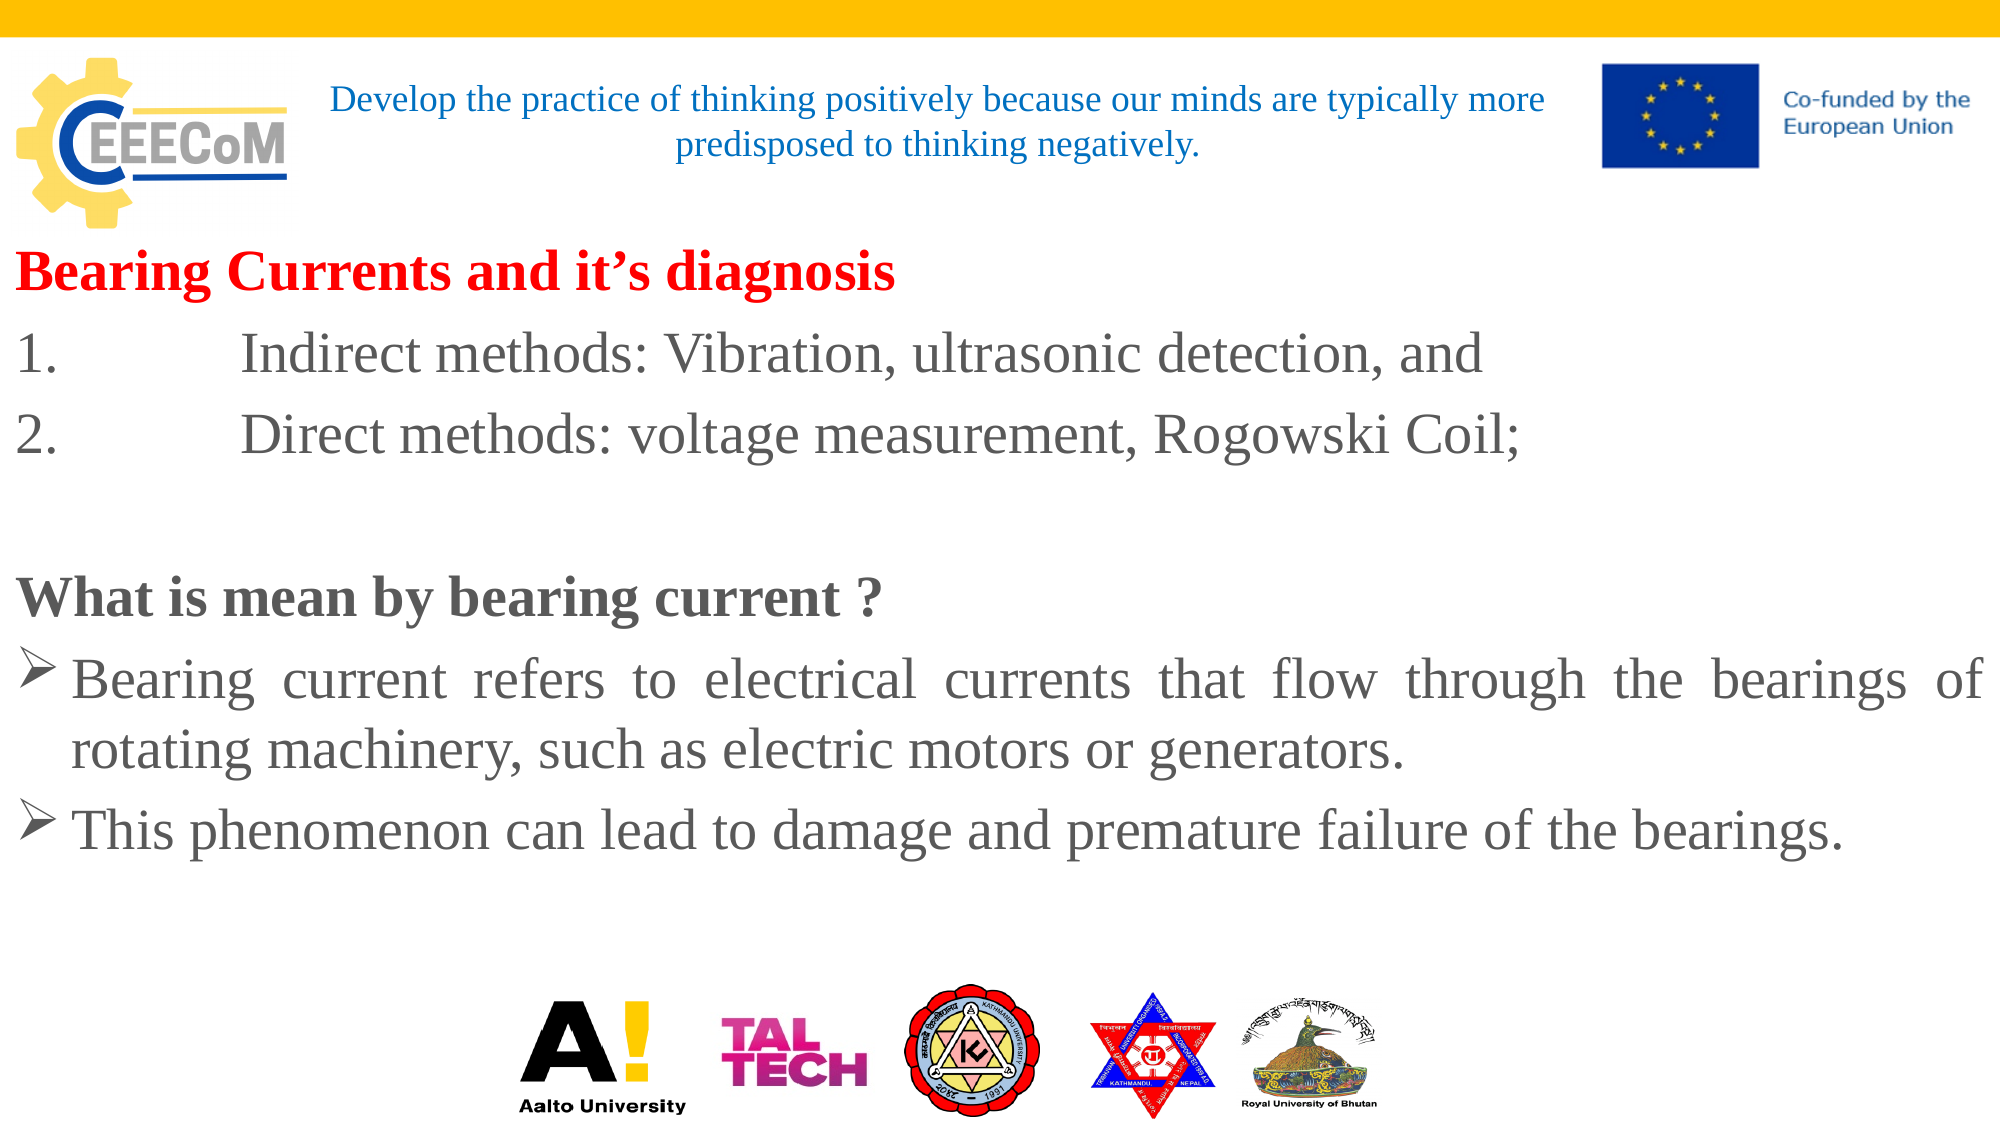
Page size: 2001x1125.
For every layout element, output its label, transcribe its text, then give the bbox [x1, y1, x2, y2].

picture [1595, 46, 2000, 181]
title Develop the practice of thinking positively because our minds are typically more predisposed to thinking negatively. [312, 37, 1565, 201]
picture [512, 984, 1382, 1125]
list Bearing Currents and it’s diagnosis Indirect methods: Vibration, ultrasonic detection, and Direct methods: voltage measurement, Rogowski Coil; What is mean by bearing current ? Bearing current refers to electrical currents that flow through the bearings of rotating machinery, such as electric motors or generators. This phenomenon can lead to damage and premature failure of the bearings. [0, 224, 2000, 975]
picture [11, 50, 299, 224]
